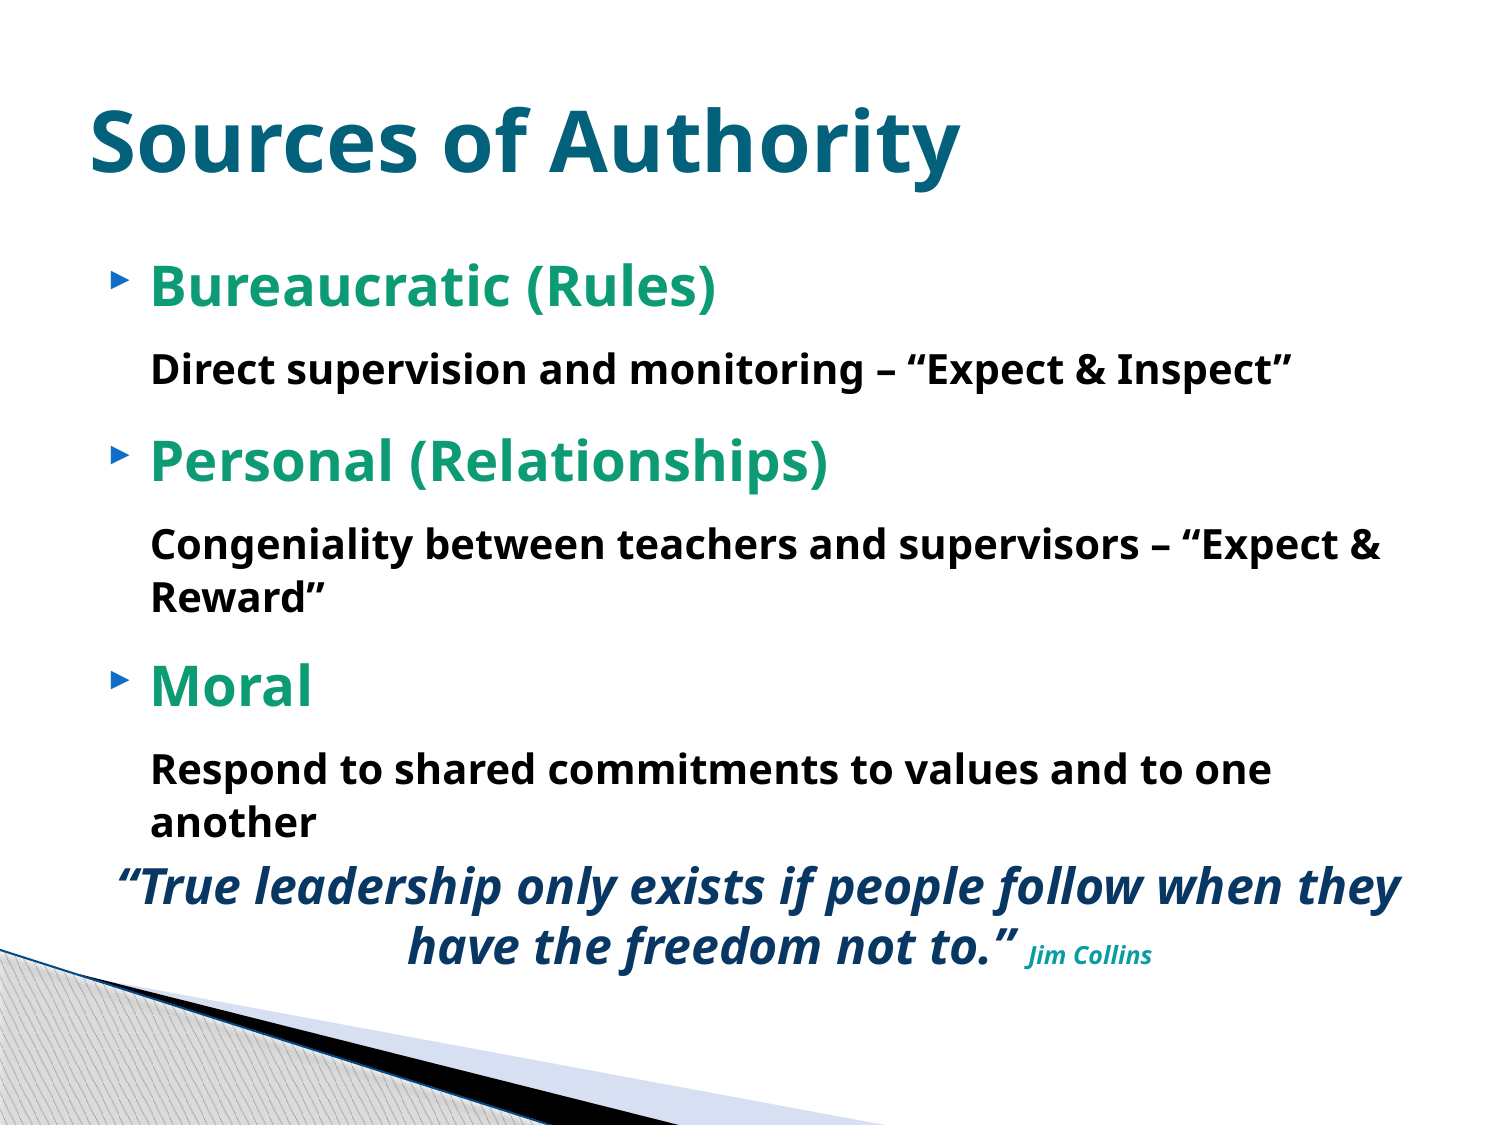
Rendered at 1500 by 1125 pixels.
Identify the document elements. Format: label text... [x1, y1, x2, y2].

list Bureaucratic (Rules) Direct supervision and monitoring – “Expect & Inspect” Personal (Relationships) Congeniality between teachers and supervisors – “Expect & Reward” Moral Respond to shared commitments to values and to one another “True leadership only exists if people follow when they have the freedom not to.” Jim Collins [75, 243, 1425, 986]
title Sources of Authority [75, 45, 1425, 233]
